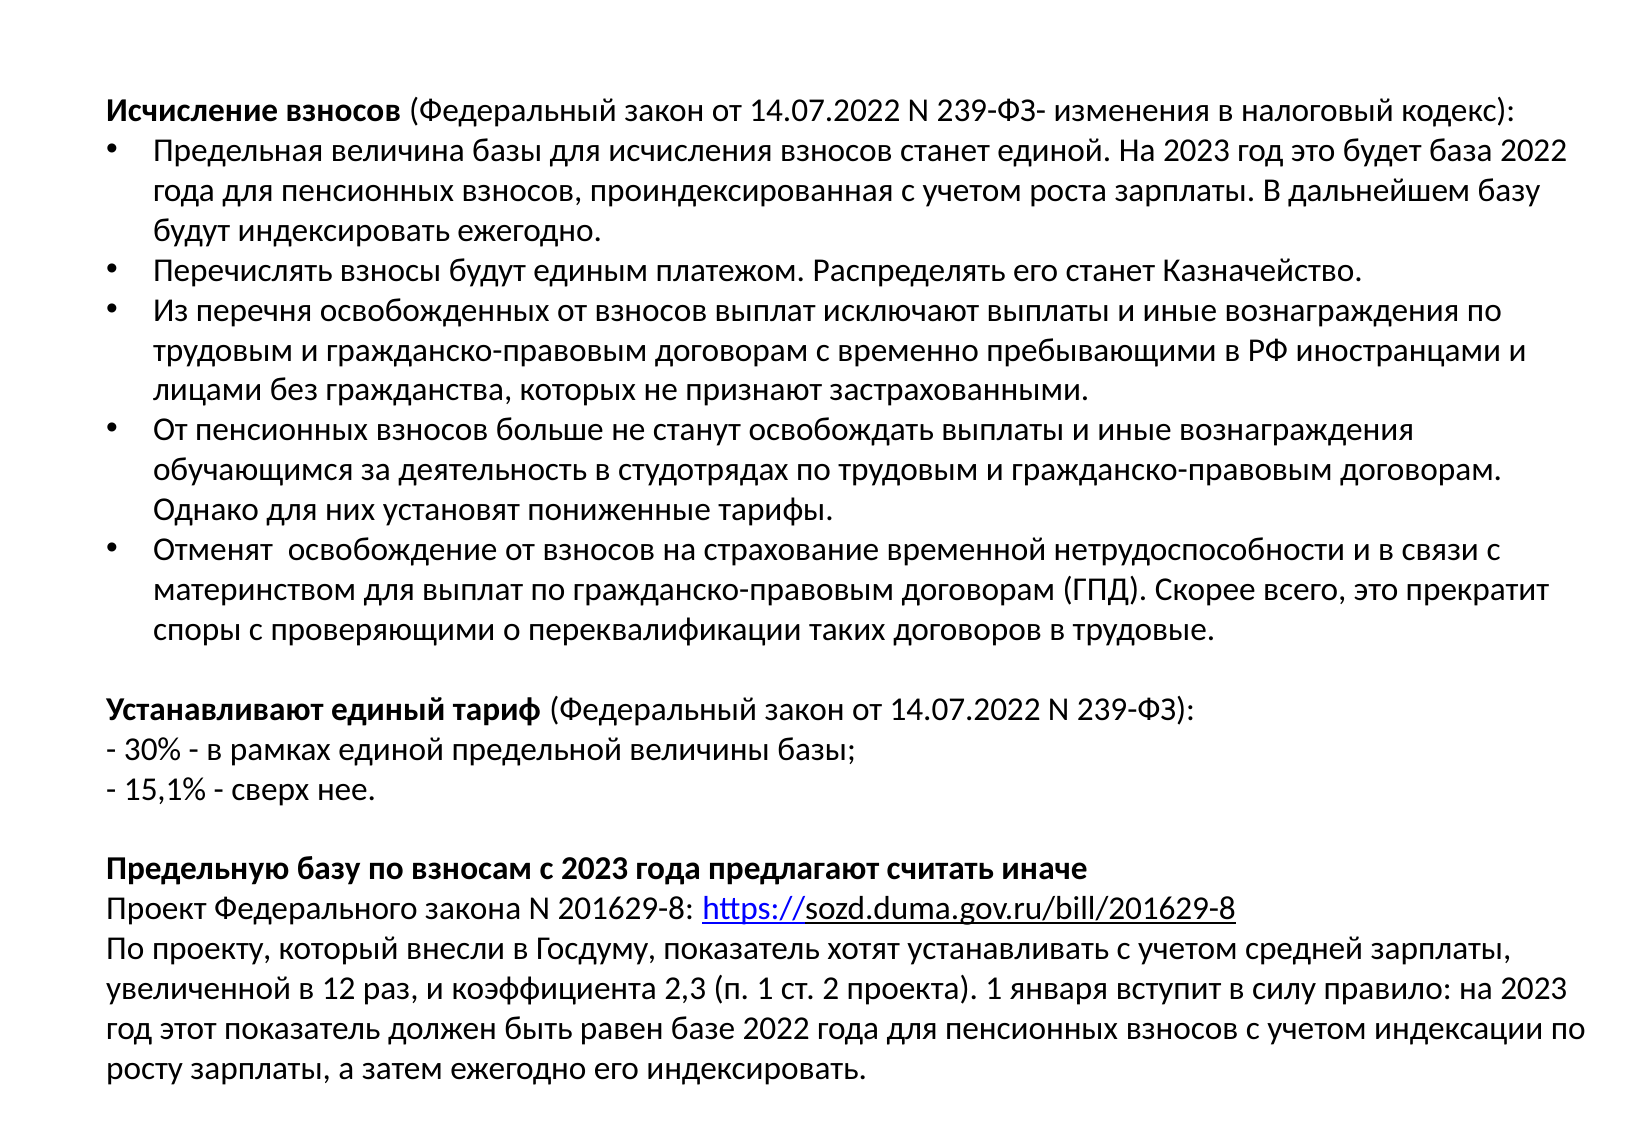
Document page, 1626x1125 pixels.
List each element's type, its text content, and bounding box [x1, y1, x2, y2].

list Исчисление взносов (Федеральный закон от 14.07.2022 N 239-ФЗ- изменения в налоговый кодекс): Предельная величина базы для исчисления взносов станет единой. На 2023 год это будет база 2022 года для пенсионных взносов, проиндексированная с учетом роста зарплаты. В дальнейшем базу будут индексировать ежегодно. Перечислять взносы будут единым платежом. Распределять его станет Казначейство. Из перечня освобожденных от взносов выплат исключают выплаты и иные вознаграждения по трудовым и гражданско-правовым договорам с временно пребывающими в РФ иностранцами и лицами без гражданства, которых не признают застрахованными. От пенсионных взносов больше не станут освобождать выплаты и иные вознаграждения обучающимся за деятельность в студотрядах по трудовым и гражданско-правовым договорам. Однако для них установят пониженные тарифы. Отменят освобождение от взносов на страхование временной нетрудоспособности и в связи с материнством для выплат по гражданско-правовым договорам (ГПД). Скорее всего, это прекратит споры с проверяющими о переквалификации таких договоров в трудовые. Устанавливают единый тариф (Федеральный закон от 14.07.2022 N 239-ФЗ): - 30% - в рамках единой предельной величины базы; - 15,1% - сверх нее. Предельную базу по взносам с 2023 года предлагают считать иначе Проект Федерального закона N 201629-8: https://sozd.duma.gov.ru/bill/201629-8 По проекту, который внесли в Госдуму, показатель хотят устанавливать с учетом средней зарплаты, увеличенной в 12 раз, и коэффициента 2,3 (п. 1 ст. 2 проекта). 1 января вступит в силу правило: на 2023 год этот показатель должен быть равен базе 2022 года для пенсионных взносов с учетом индексации по росту зарплаты, а затем ежегодно его индексировать. [90, 80, 1625, 956]
